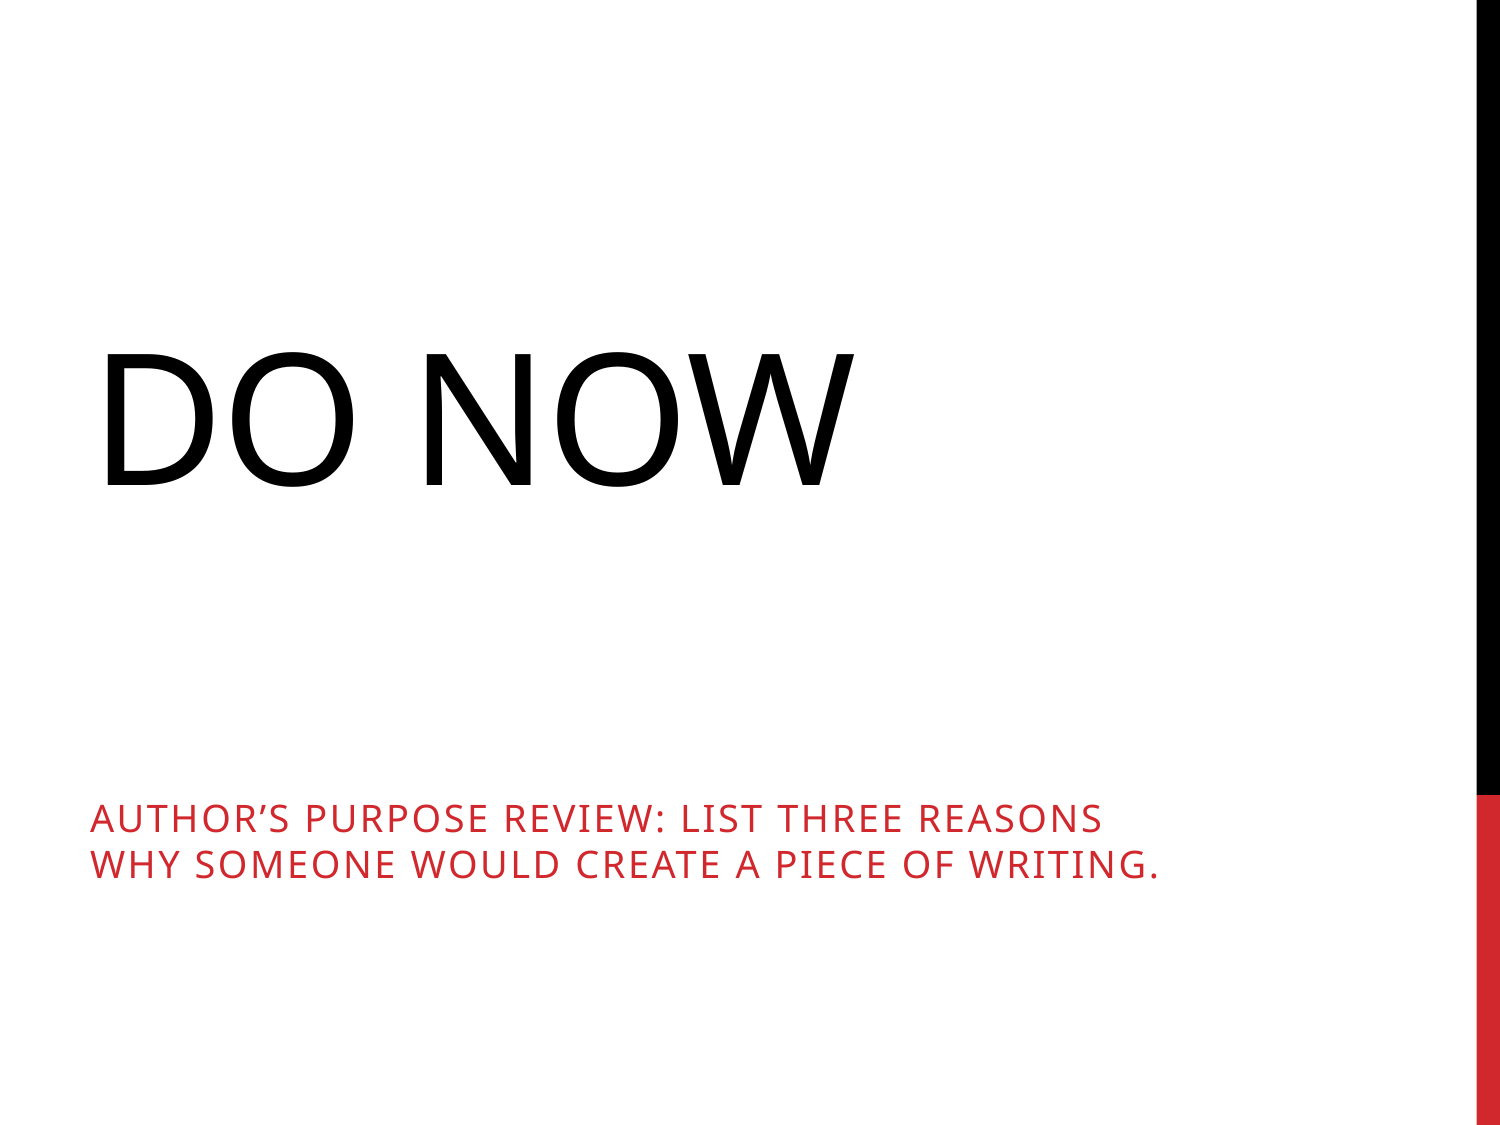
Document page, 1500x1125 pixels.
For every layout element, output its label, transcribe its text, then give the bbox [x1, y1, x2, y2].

subtitle Author’s Purpose Review: List three reasons why someone would create a piece of writing. [75, 787, 1200, 938]
title Do Now [75, 37, 1350, 788]
